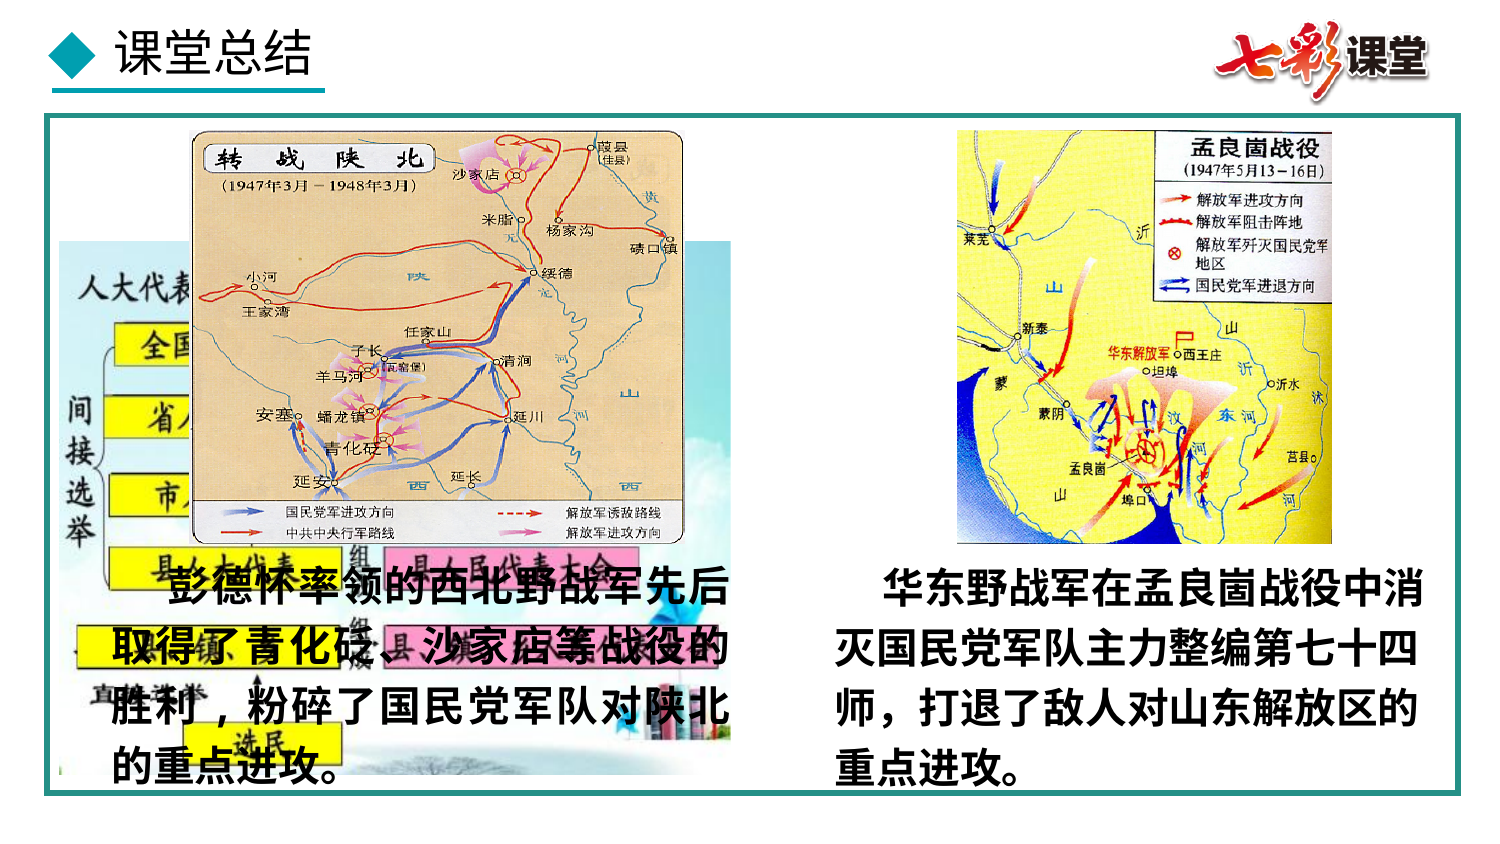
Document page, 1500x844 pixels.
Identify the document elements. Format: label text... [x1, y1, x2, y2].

picture [188, 130, 686, 545]
text_box 华东野战军在孟良崮战役中消灭国民党军队主力整编第七十四师，打退了敌人对山东解放区的重点进攻。 [823, 546, 1466, 798]
picture [1210, 15, 1434, 106]
text_box 彭德怀率领的西北野战军先后取得了青化砭、沙家店等战役的胜利,粉碎了国民党军队对陕北的重点进攻。 [100, 543, 743, 795]
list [58, 240, 732, 775]
picture [957, 130, 1332, 545]
